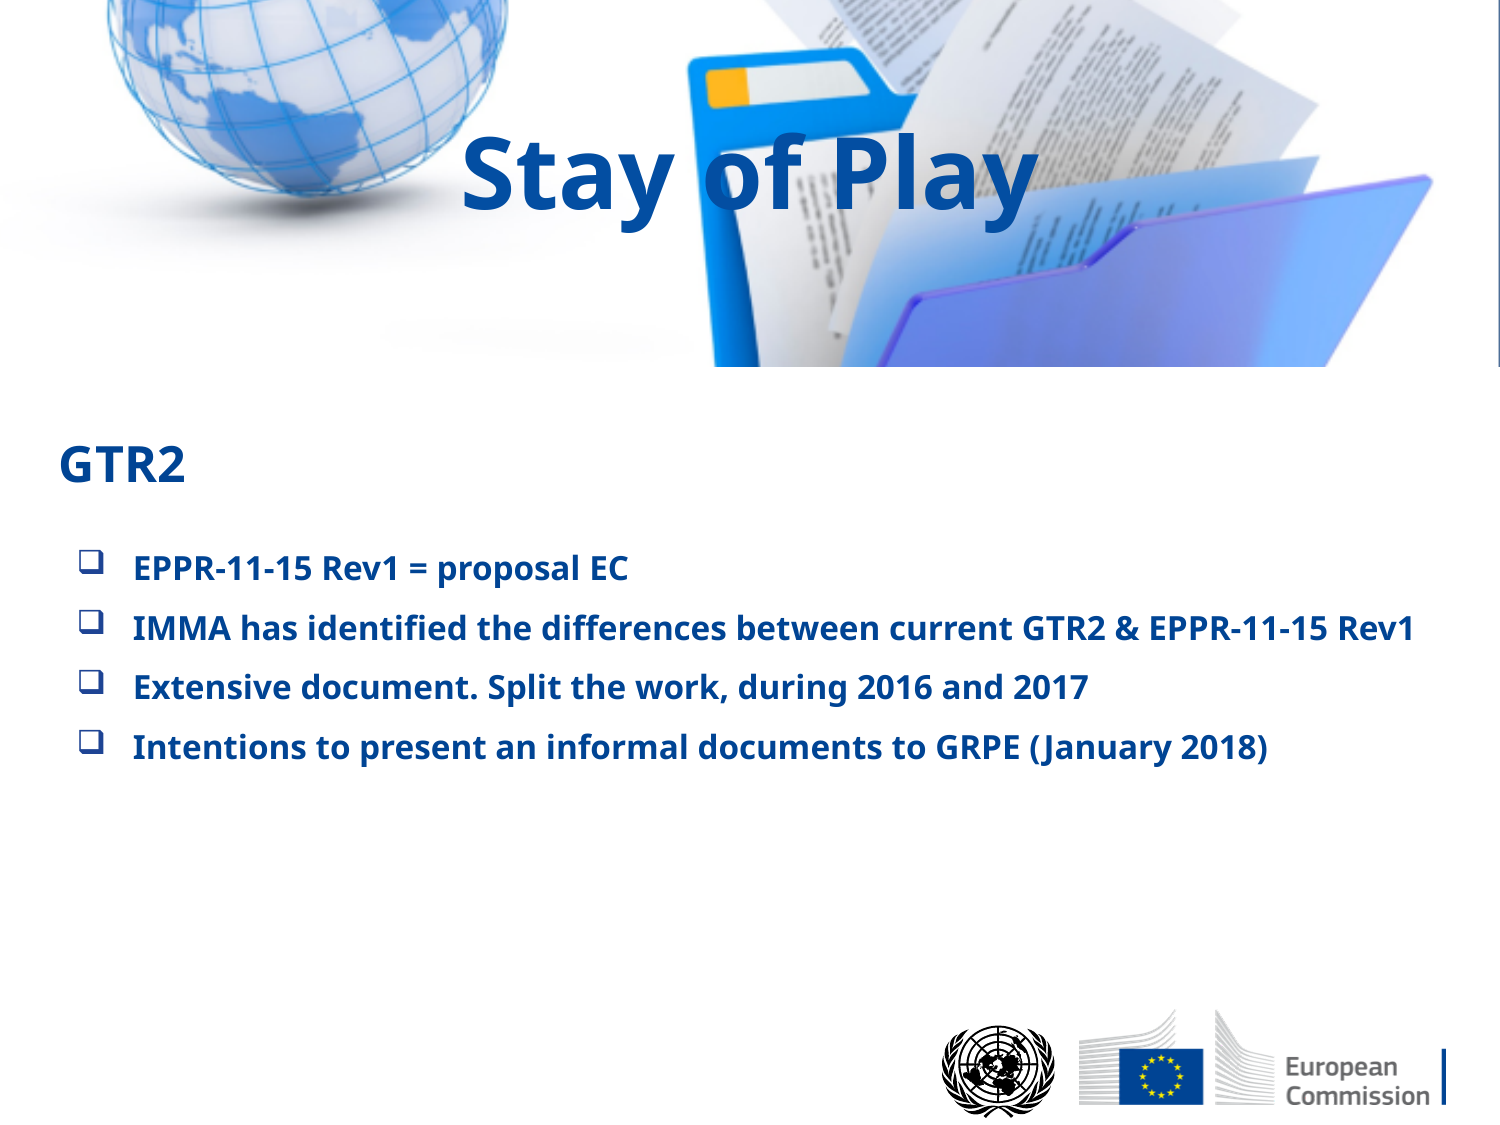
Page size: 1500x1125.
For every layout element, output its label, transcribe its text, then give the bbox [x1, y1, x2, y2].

list EPPR-11-15 Rev1 = proposal EC IMMA has identified the differences between current GTR2 & EPPR-11-15 Rev1 Extensive document. Split the work, during 2016 and 2017 Intentions to present an informal documents to GRPE (January 2018) [17, 499, 1471, 846]
title GTR2 [0, 397, 1500, 499]
picture [0, 0, 1500, 367]
picture [1078, 1008, 1447, 1106]
